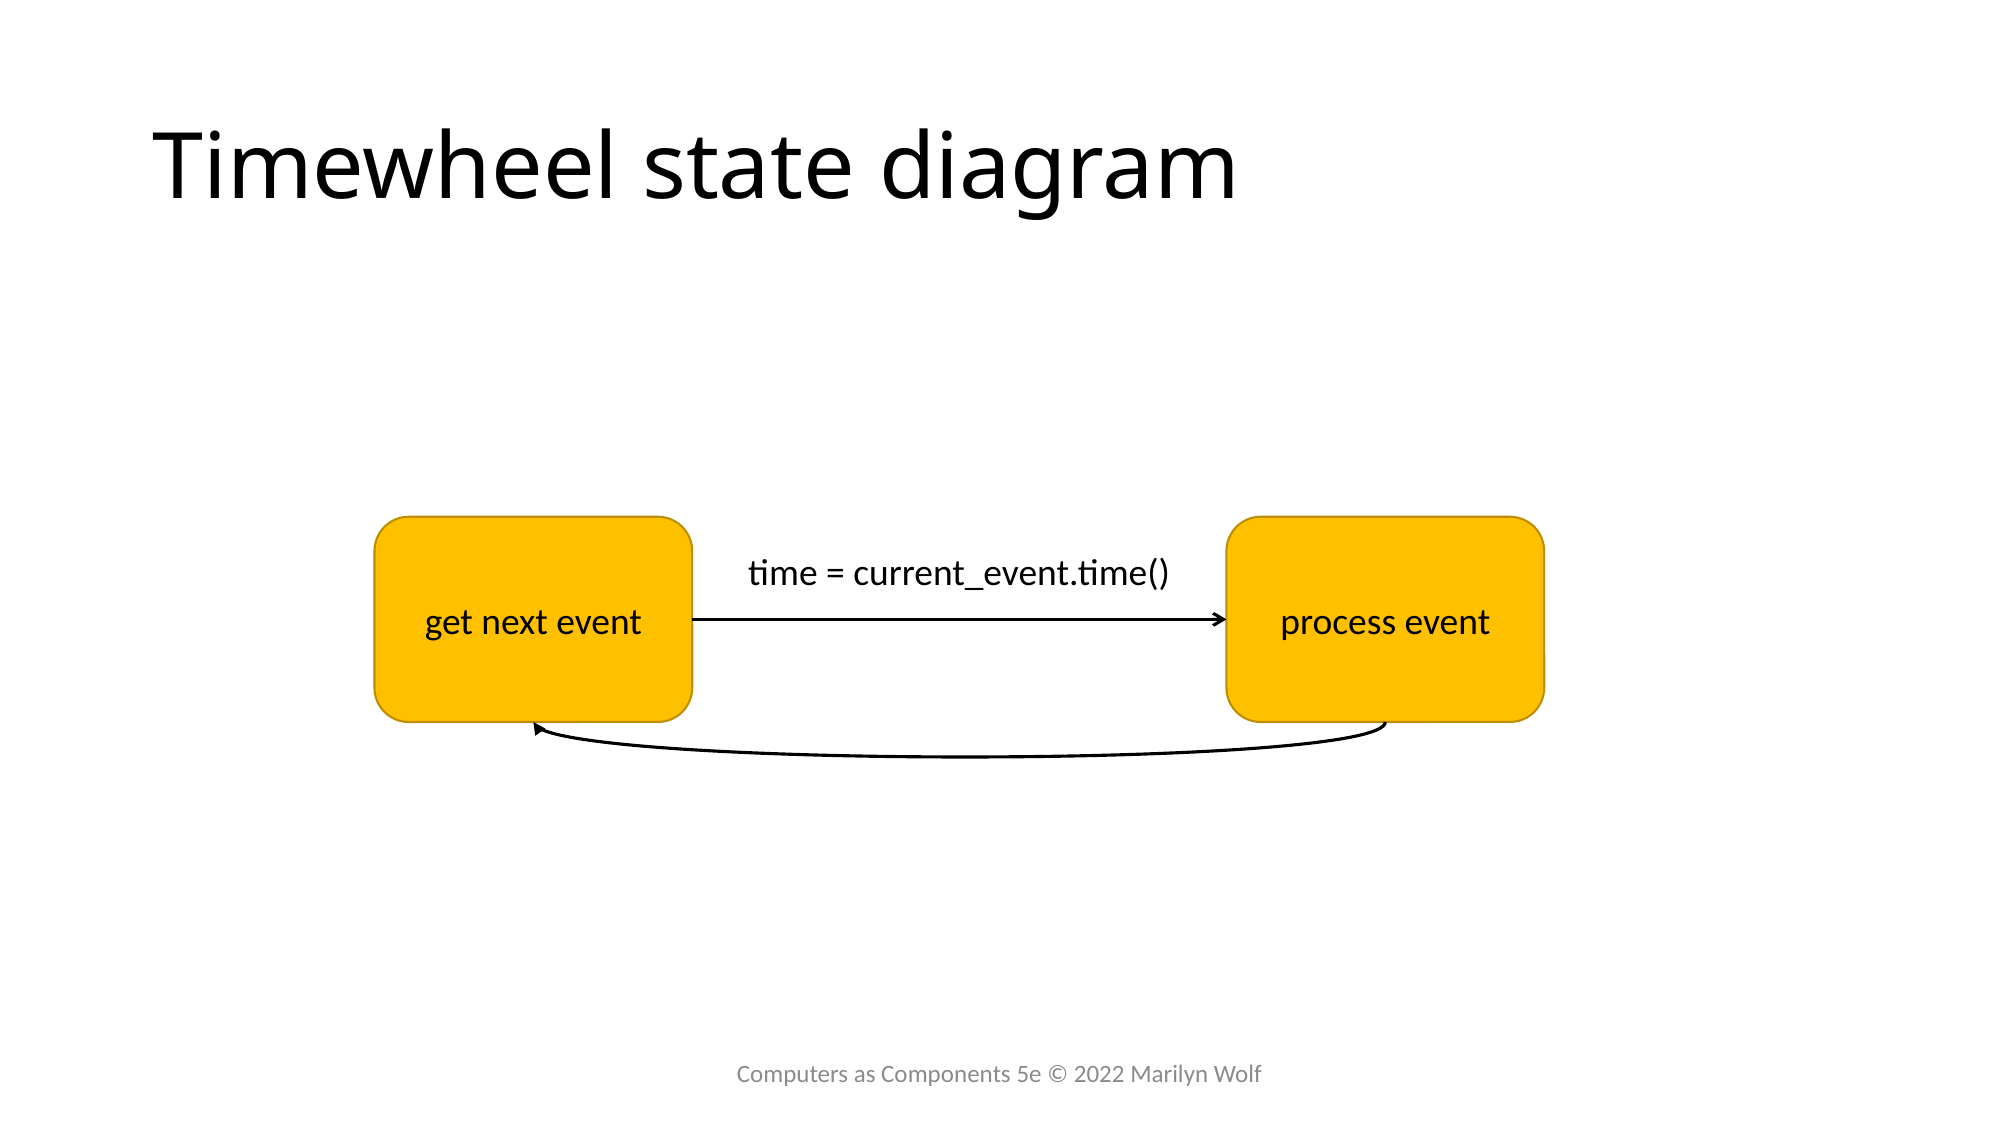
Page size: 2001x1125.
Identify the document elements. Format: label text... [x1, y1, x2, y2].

text_box time = current_event.time() [733, 541, 959, 601]
title Timewheel state diagram [137, 59, 1863, 278]
footer Computers as Components 5e © 2022 Marilyn Wolf [962, 1042, 1338, 1103]
footer Computers as Components 5e © 2022 Marilyn Wolf [662, 1042, 959, 1103]
text_box time = current_event.time() [962, 541, 1186, 601]
text_box process event [1225, 515, 1546, 724]
text_box get next event [373, 515, 694, 724]
